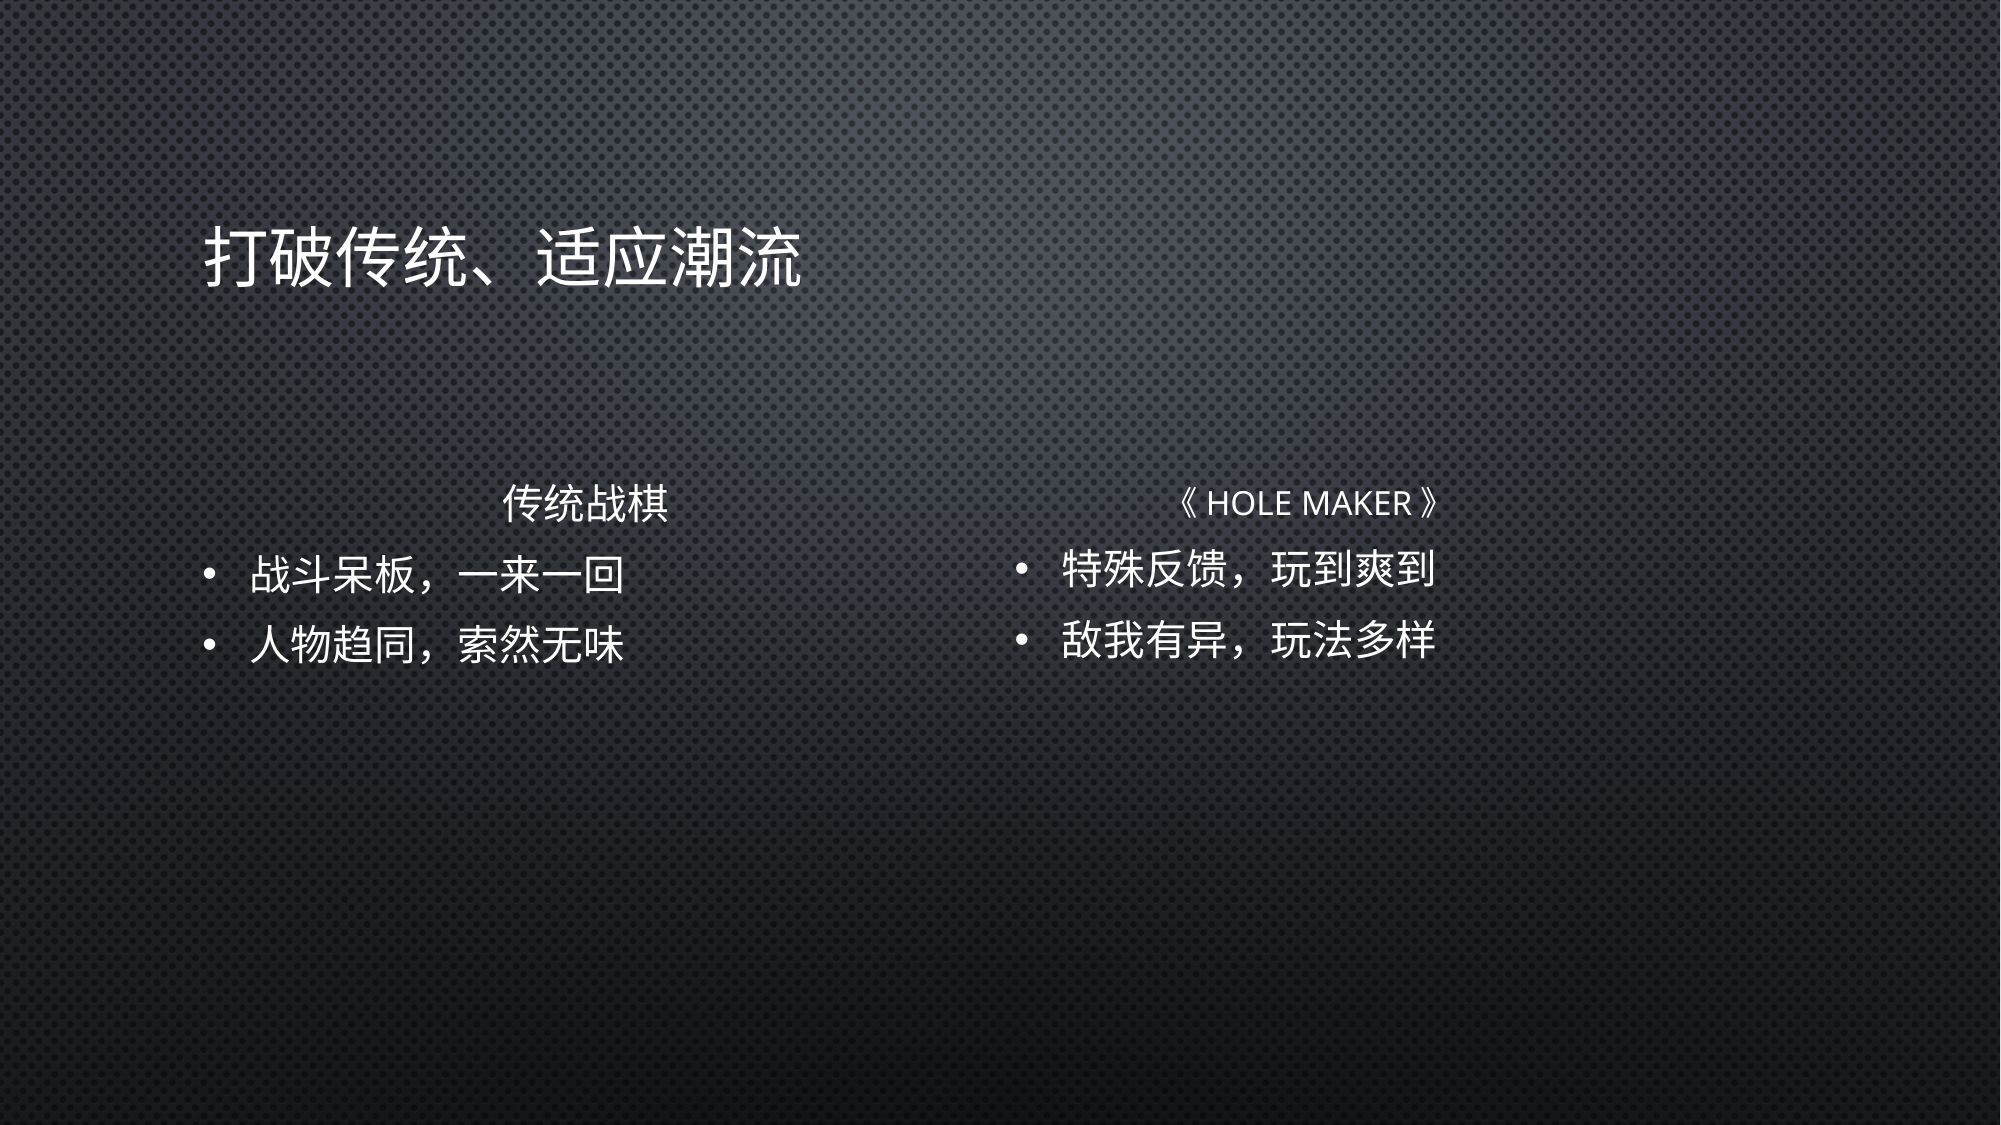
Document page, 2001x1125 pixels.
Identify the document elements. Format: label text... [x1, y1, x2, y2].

list 传统战棋 战斗呆板，一来一回 人物趋同，索然无味 [187, 317, 885, 830]
text_box 《Hole Maker》 特殊反馈，玩到爽到 敌我有异，玩法多样 [999, 317, 1697, 830]
title 打破传统、适应潮流 [187, 99, 1813, 413]
